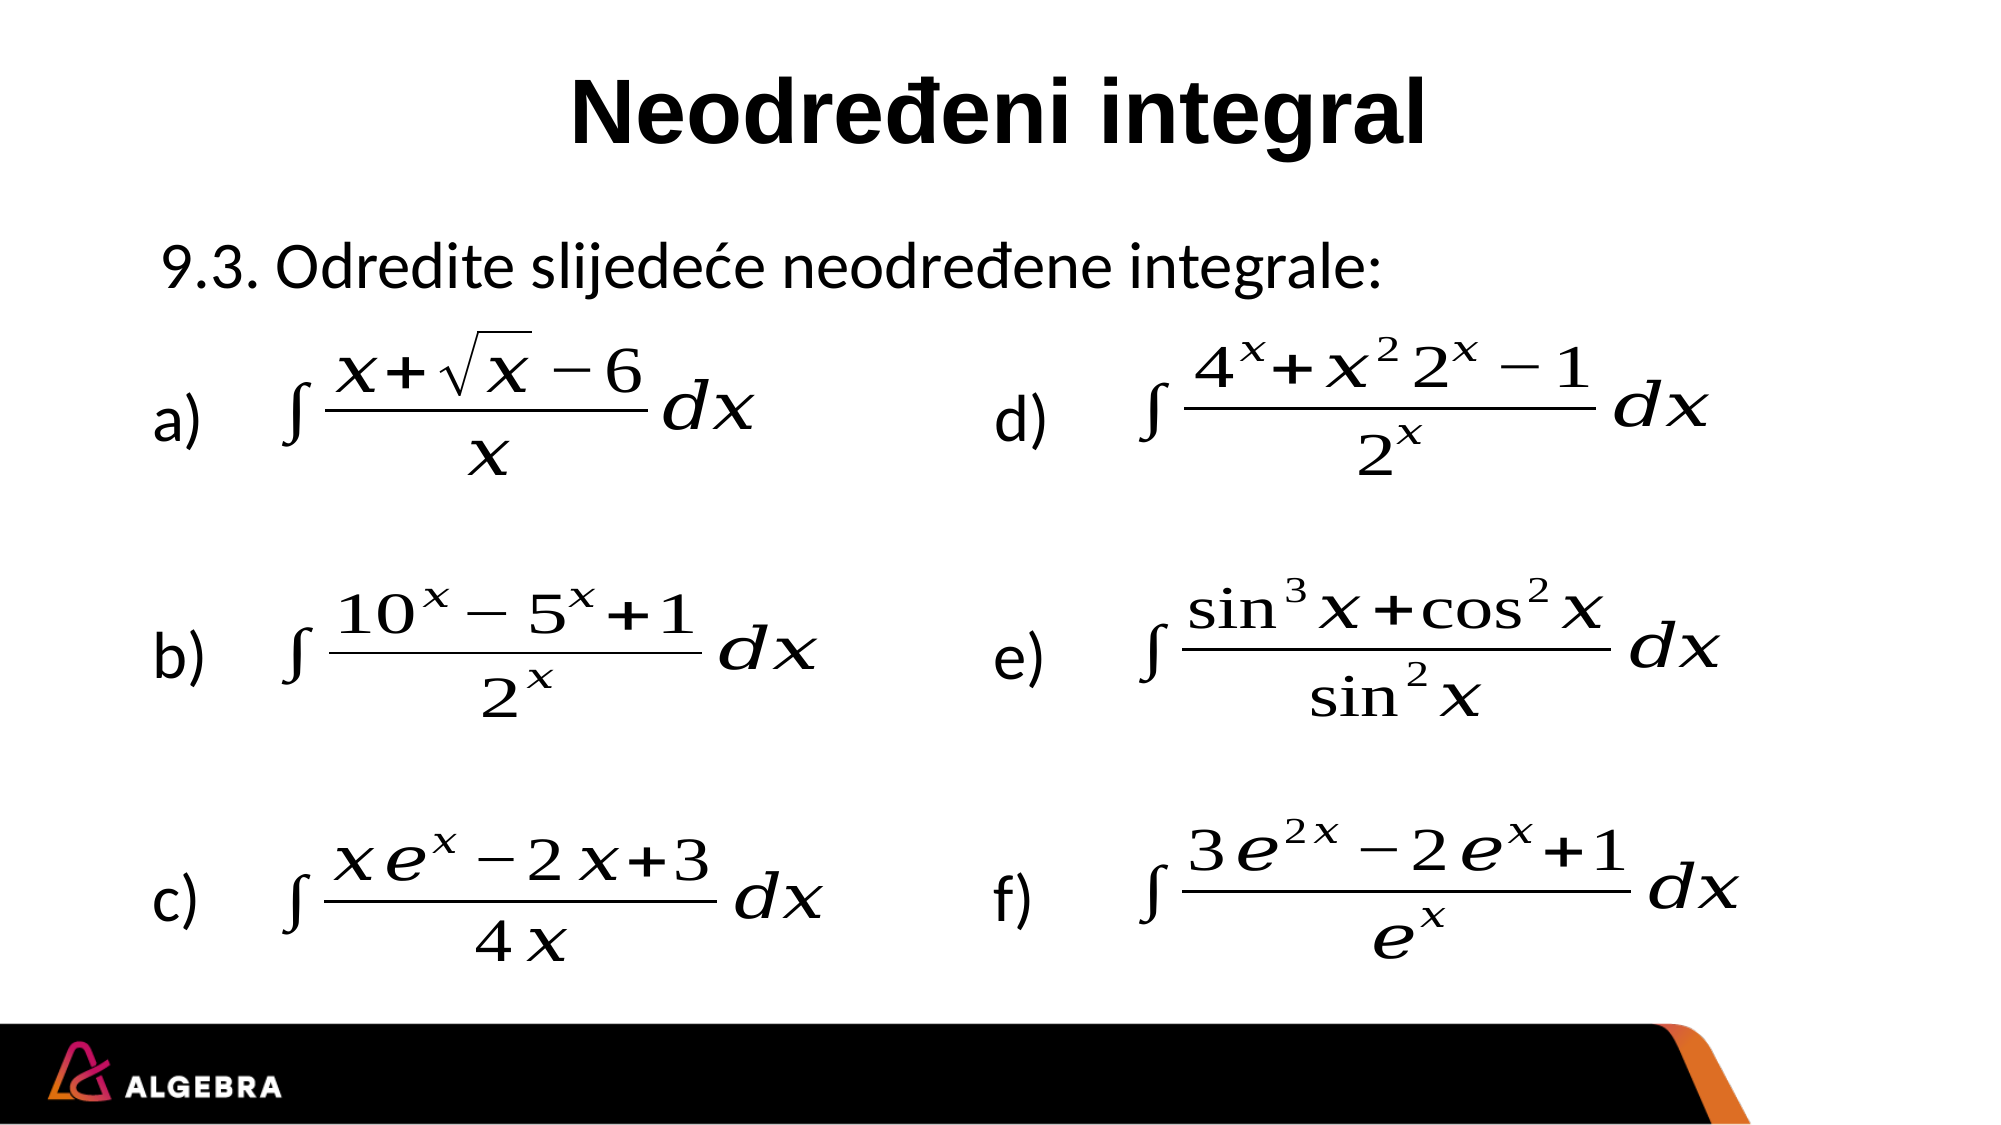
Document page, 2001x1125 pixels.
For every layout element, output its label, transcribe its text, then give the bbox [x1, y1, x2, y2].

text_box 9.3. Odredite slijedeće neodređene integrale: [159, 222, 1838, 303]
text_box a) [137, 367, 249, 463]
text_box f) [978, 847, 1090, 943]
text_box b) [137, 604, 249, 699]
title Neodređeni integral [137, 4, 1863, 223]
text_box e) [978, 605, 1090, 700]
text_box d) [979, 367, 1092, 463]
text_box c) [137, 847, 249, 943]
picture [0, 1023, 1958, 1125]
